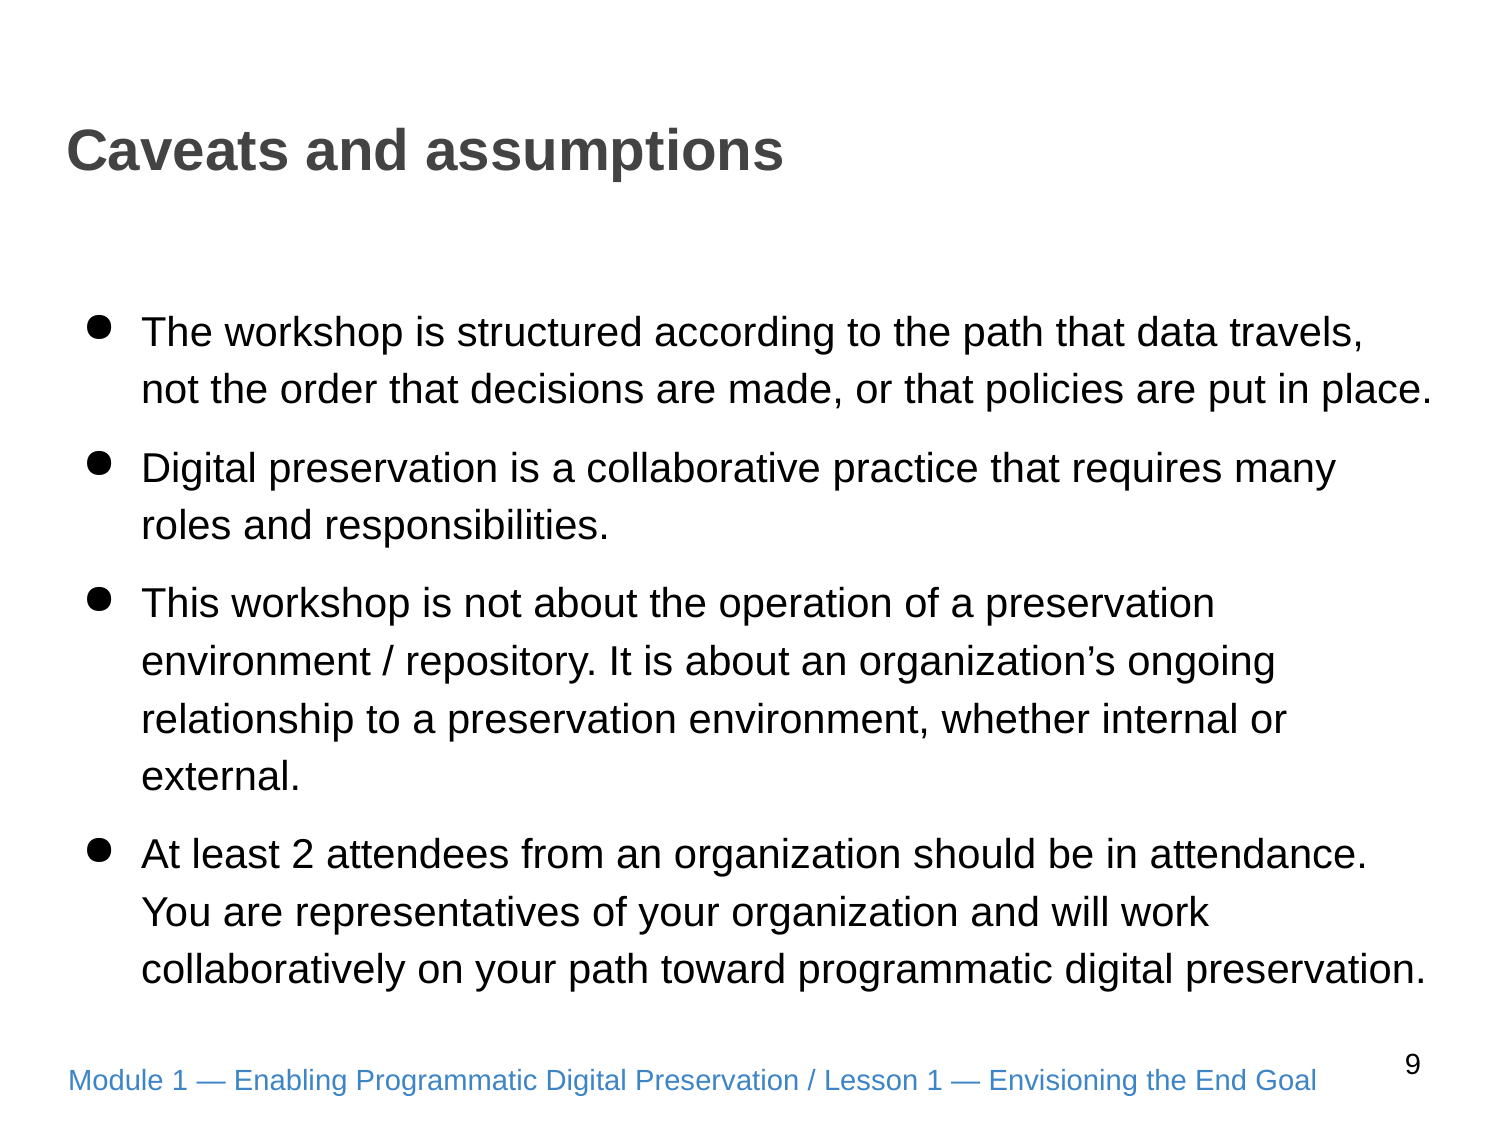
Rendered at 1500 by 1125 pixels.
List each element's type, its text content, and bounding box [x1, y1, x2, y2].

title Caveats and assumptions [51, 97, 1449, 223]
text_box Module 1 — Enabling Programmatic Digital Preservation / Lesson 1 — Envisioning the End Goal [53, 1046, 1410, 1106]
slide_number 9 [1389, 1019, 1480, 1106]
list The workshop is structured according to the path that data travels, not the order that decisions are made, or that policies are put in place. Digital preservation is a collaborative practice that requires many roles and responsibilities. This workshop is not about the operation of a preservation environment / repository. It is about an organization’s ongoing relationship to a preservation environment, whether internal or external. At least 2 attendees from an organization should be in attendance. You are representatives of your organization and will work collaboratively on your path toward programmatic digital preservation. [51, 282, 1449, 870]
